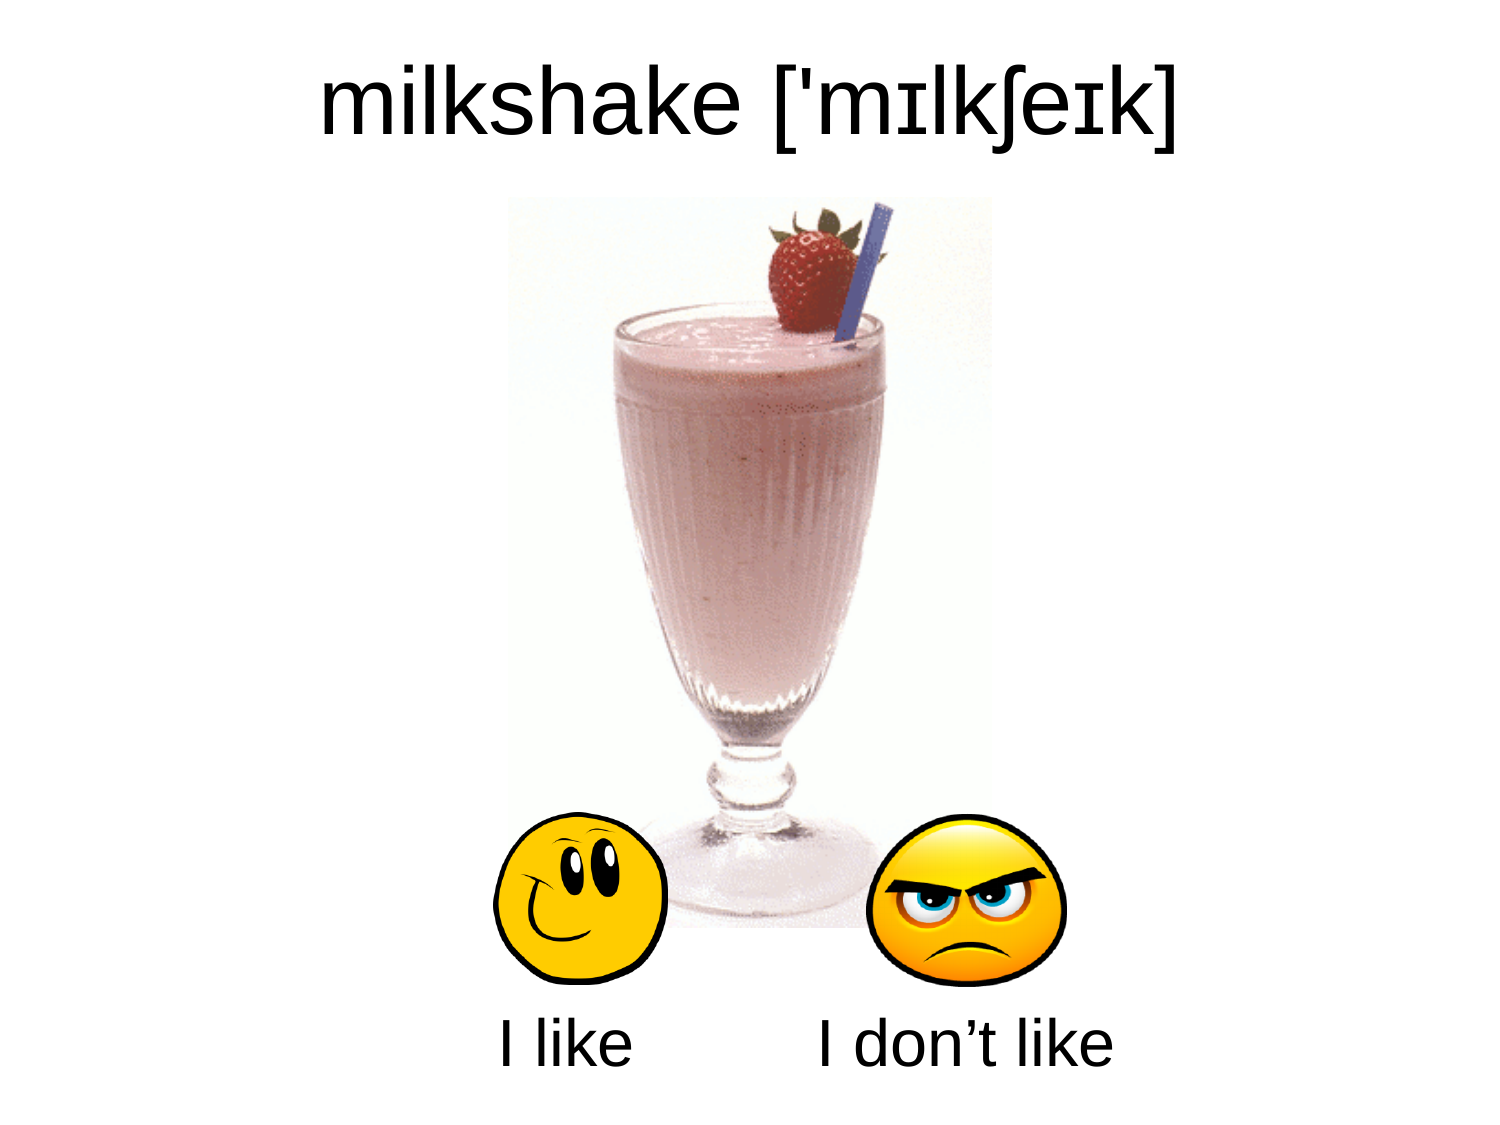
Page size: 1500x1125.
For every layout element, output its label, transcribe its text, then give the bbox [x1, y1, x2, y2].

text_box I like I don’t like [88, 999, 1471, 1080]
title milkshake ['mɪlkʃeɪk] [75, 19, 1425, 173]
picture [493, 197, 1067, 1000]
